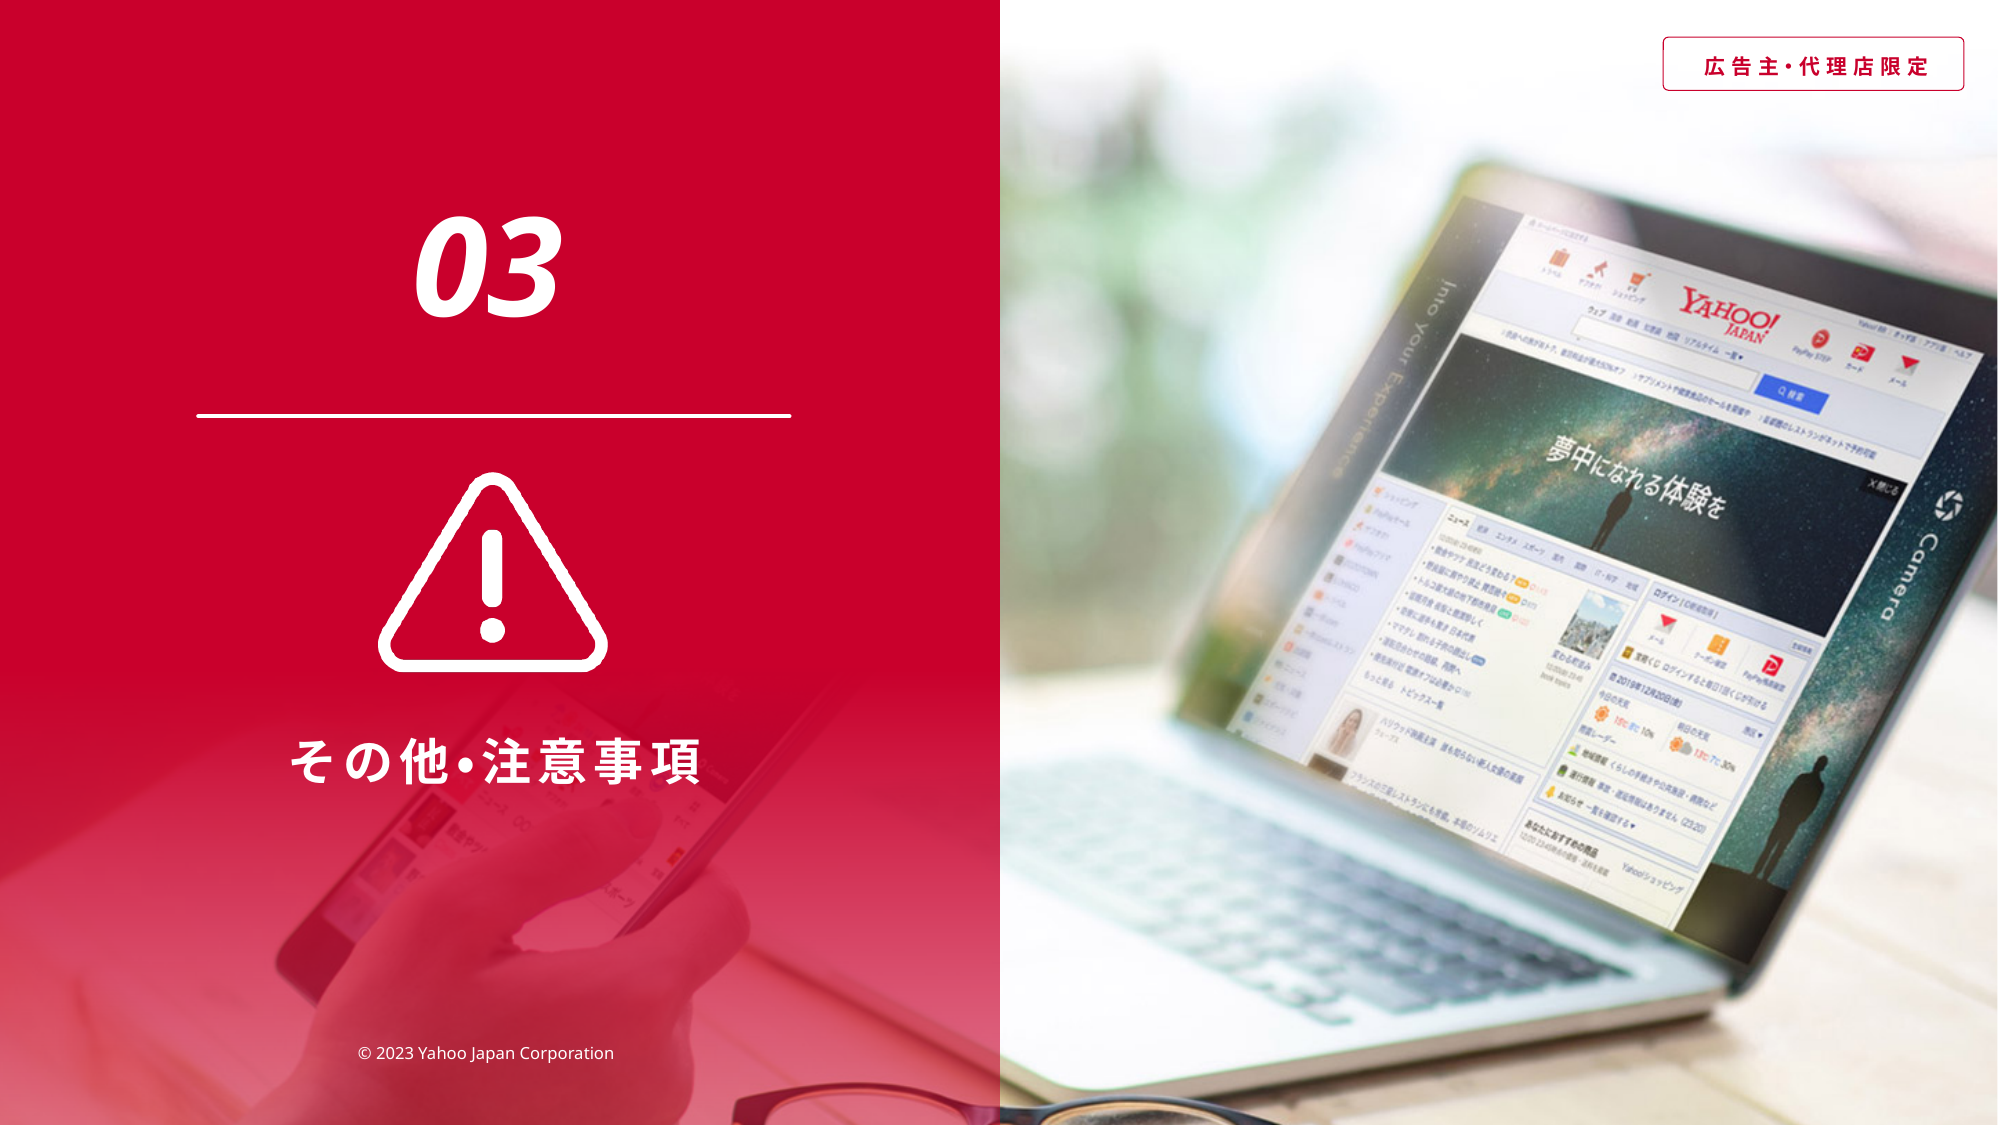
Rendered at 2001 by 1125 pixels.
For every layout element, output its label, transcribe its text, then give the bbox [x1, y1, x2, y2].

picture [1000, 1, 1998, 1125]
picture [361, 454, 622, 696]
list その他・注意事項 [198, 723, 790, 956]
list 03 [397, 171, 587, 346]
